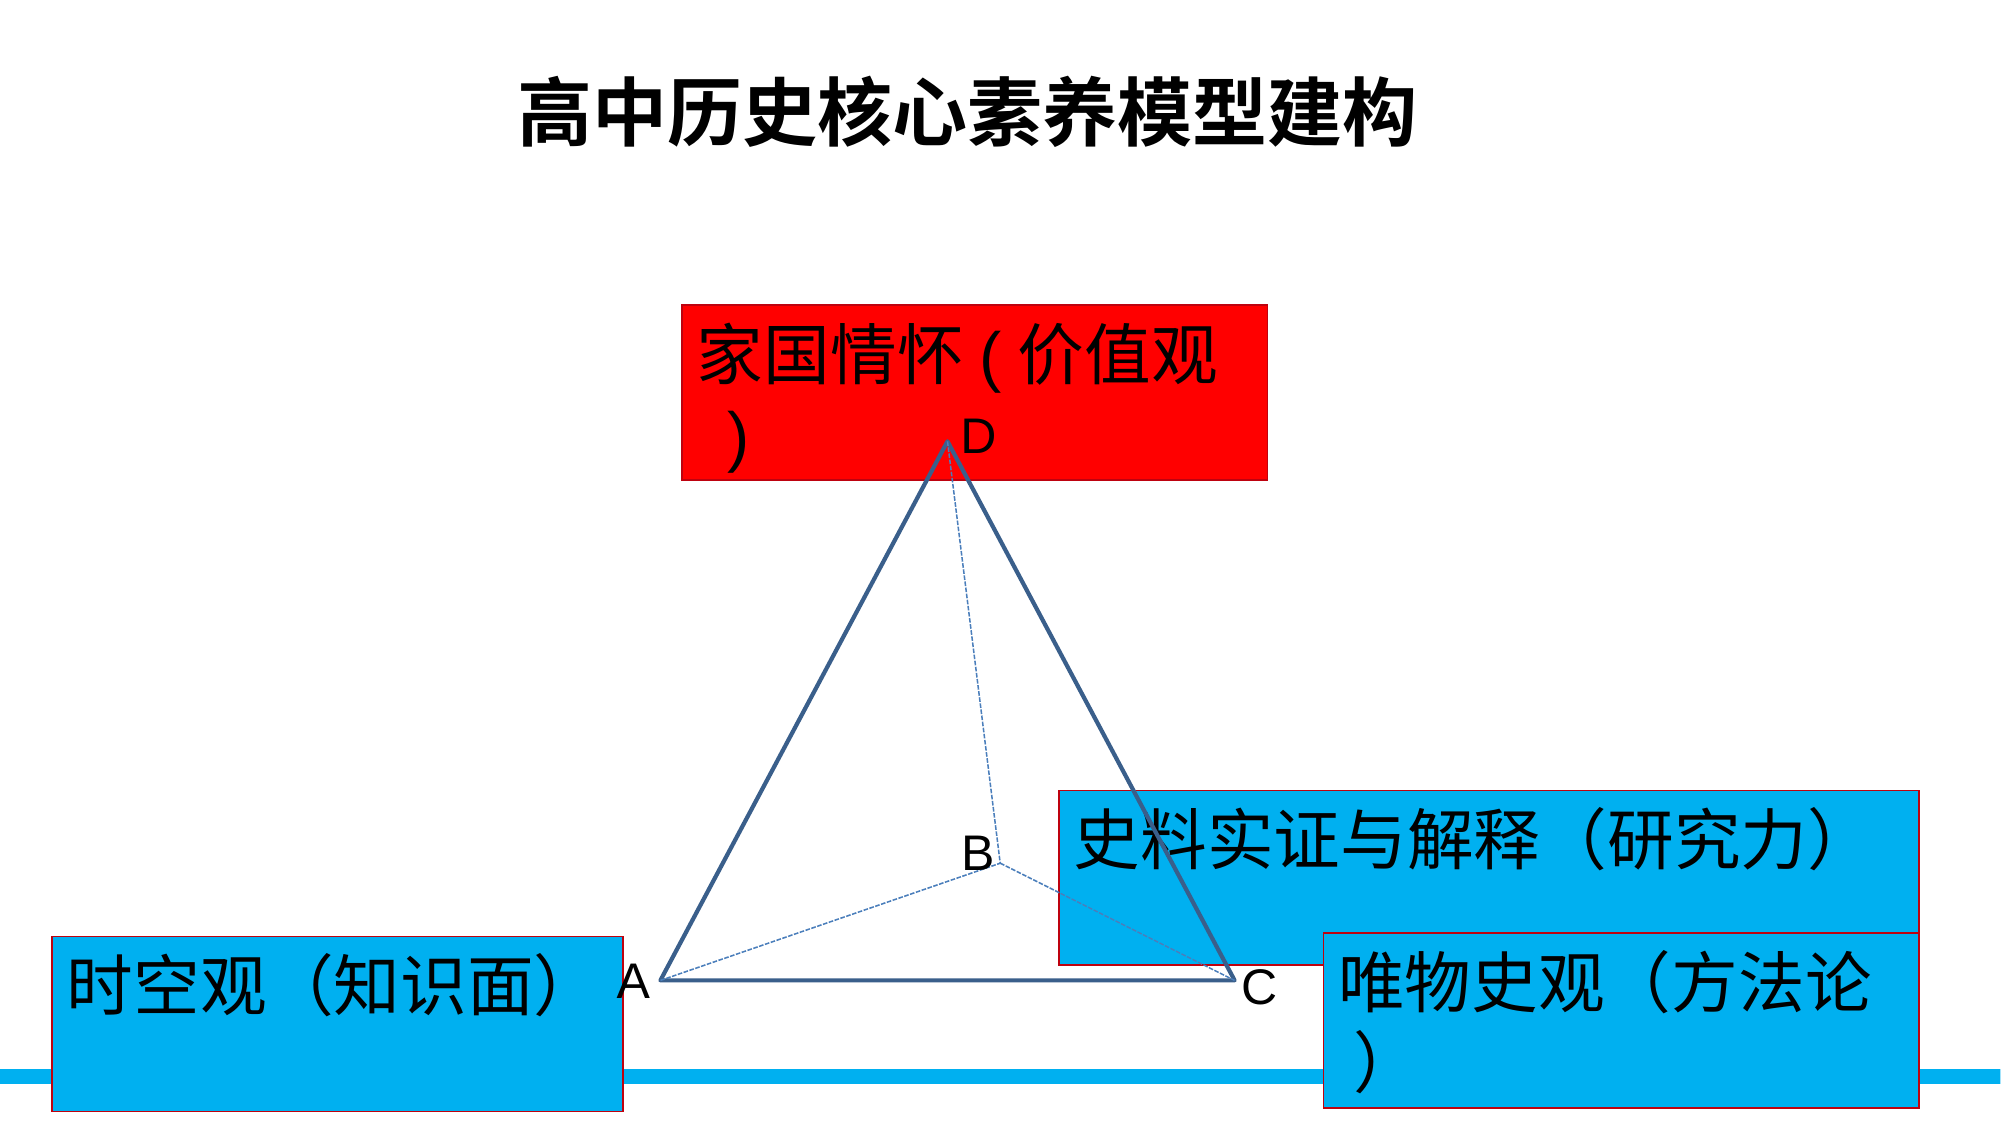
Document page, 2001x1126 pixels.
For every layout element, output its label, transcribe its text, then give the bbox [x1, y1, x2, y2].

text_box 唯物史观（方法论 ） [1323, 933, 1920, 1108]
text_box 时空观（知识面） [52, 936, 623, 1112]
text_box 家国情怀(价值观 ) [682, 305, 1268, 394]
text_box 史料实证与解释（研究力） [1298, 790, 1920, 966]
text_box 高中历史核心素养模型建构 [502, 58, 1433, 164]
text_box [601, 395, 1294, 1023]
